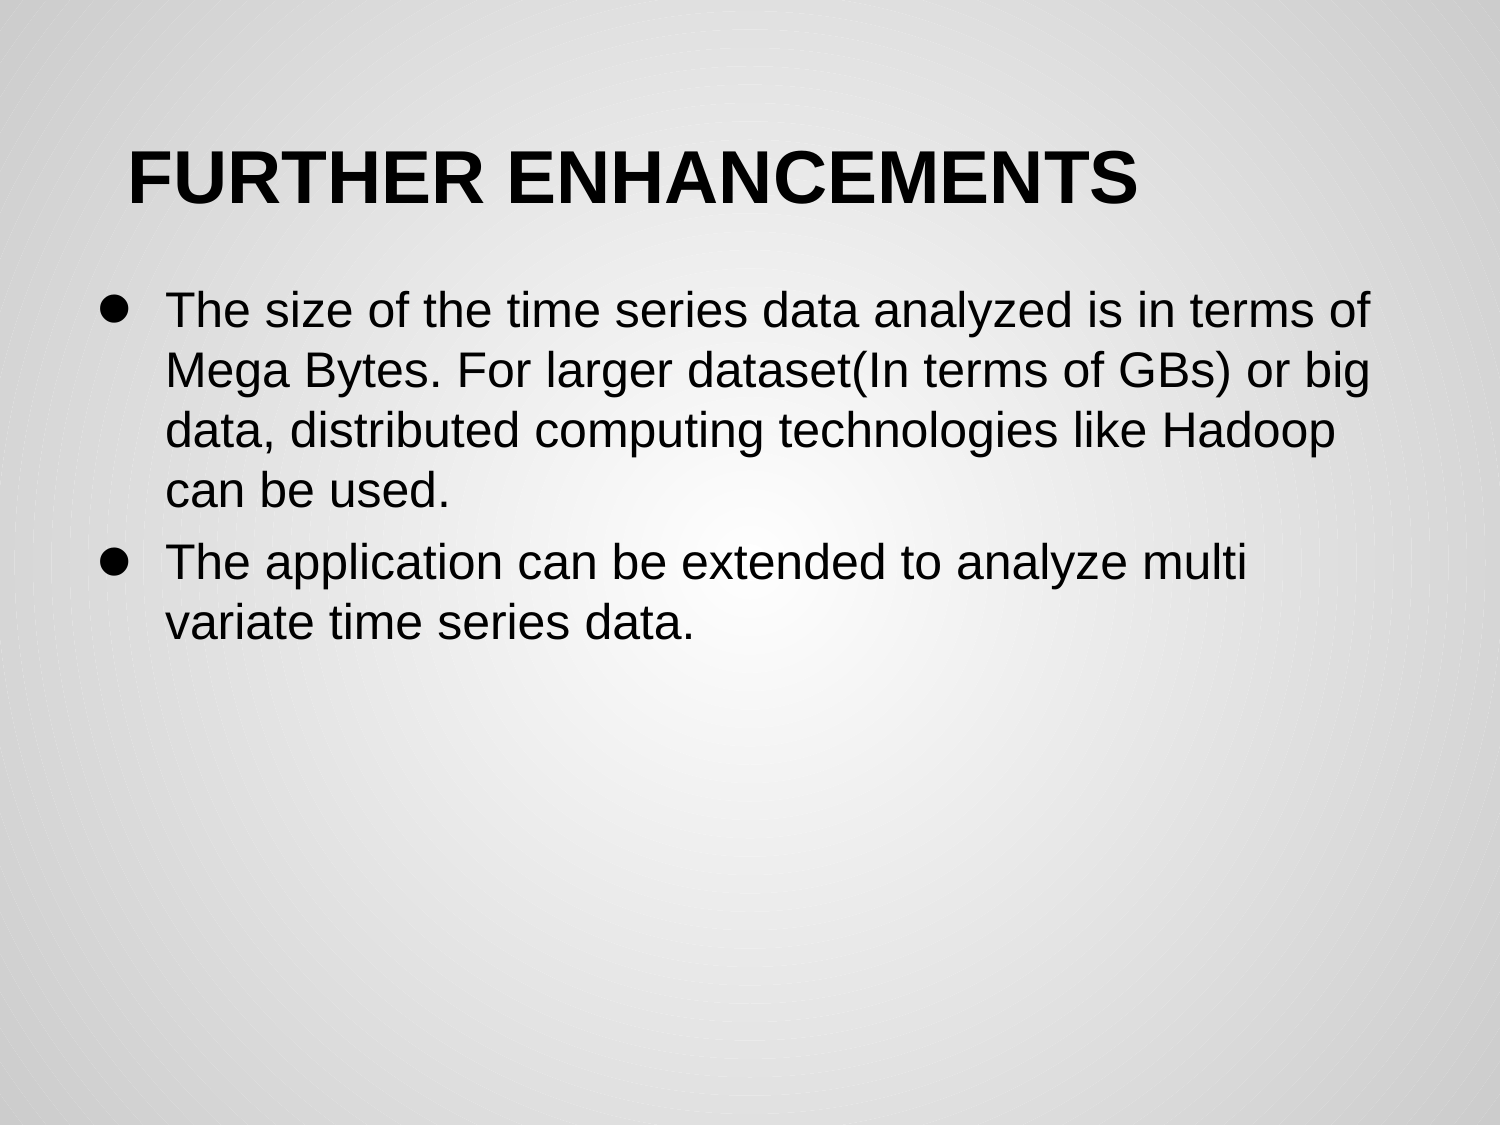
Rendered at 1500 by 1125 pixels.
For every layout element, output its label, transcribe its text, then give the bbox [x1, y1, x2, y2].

title FURTHER ENHANCEMENTS [75, 46, 1425, 234]
list The size of the time series data analyzed is in terms of Mega Bytes. For larger dataset(In terms of GBs) or big data, distributed computing technologies like Hadoop can be used. The application can be extended to analyze multi variate time series data. [75, 262, 1425, 1078]
